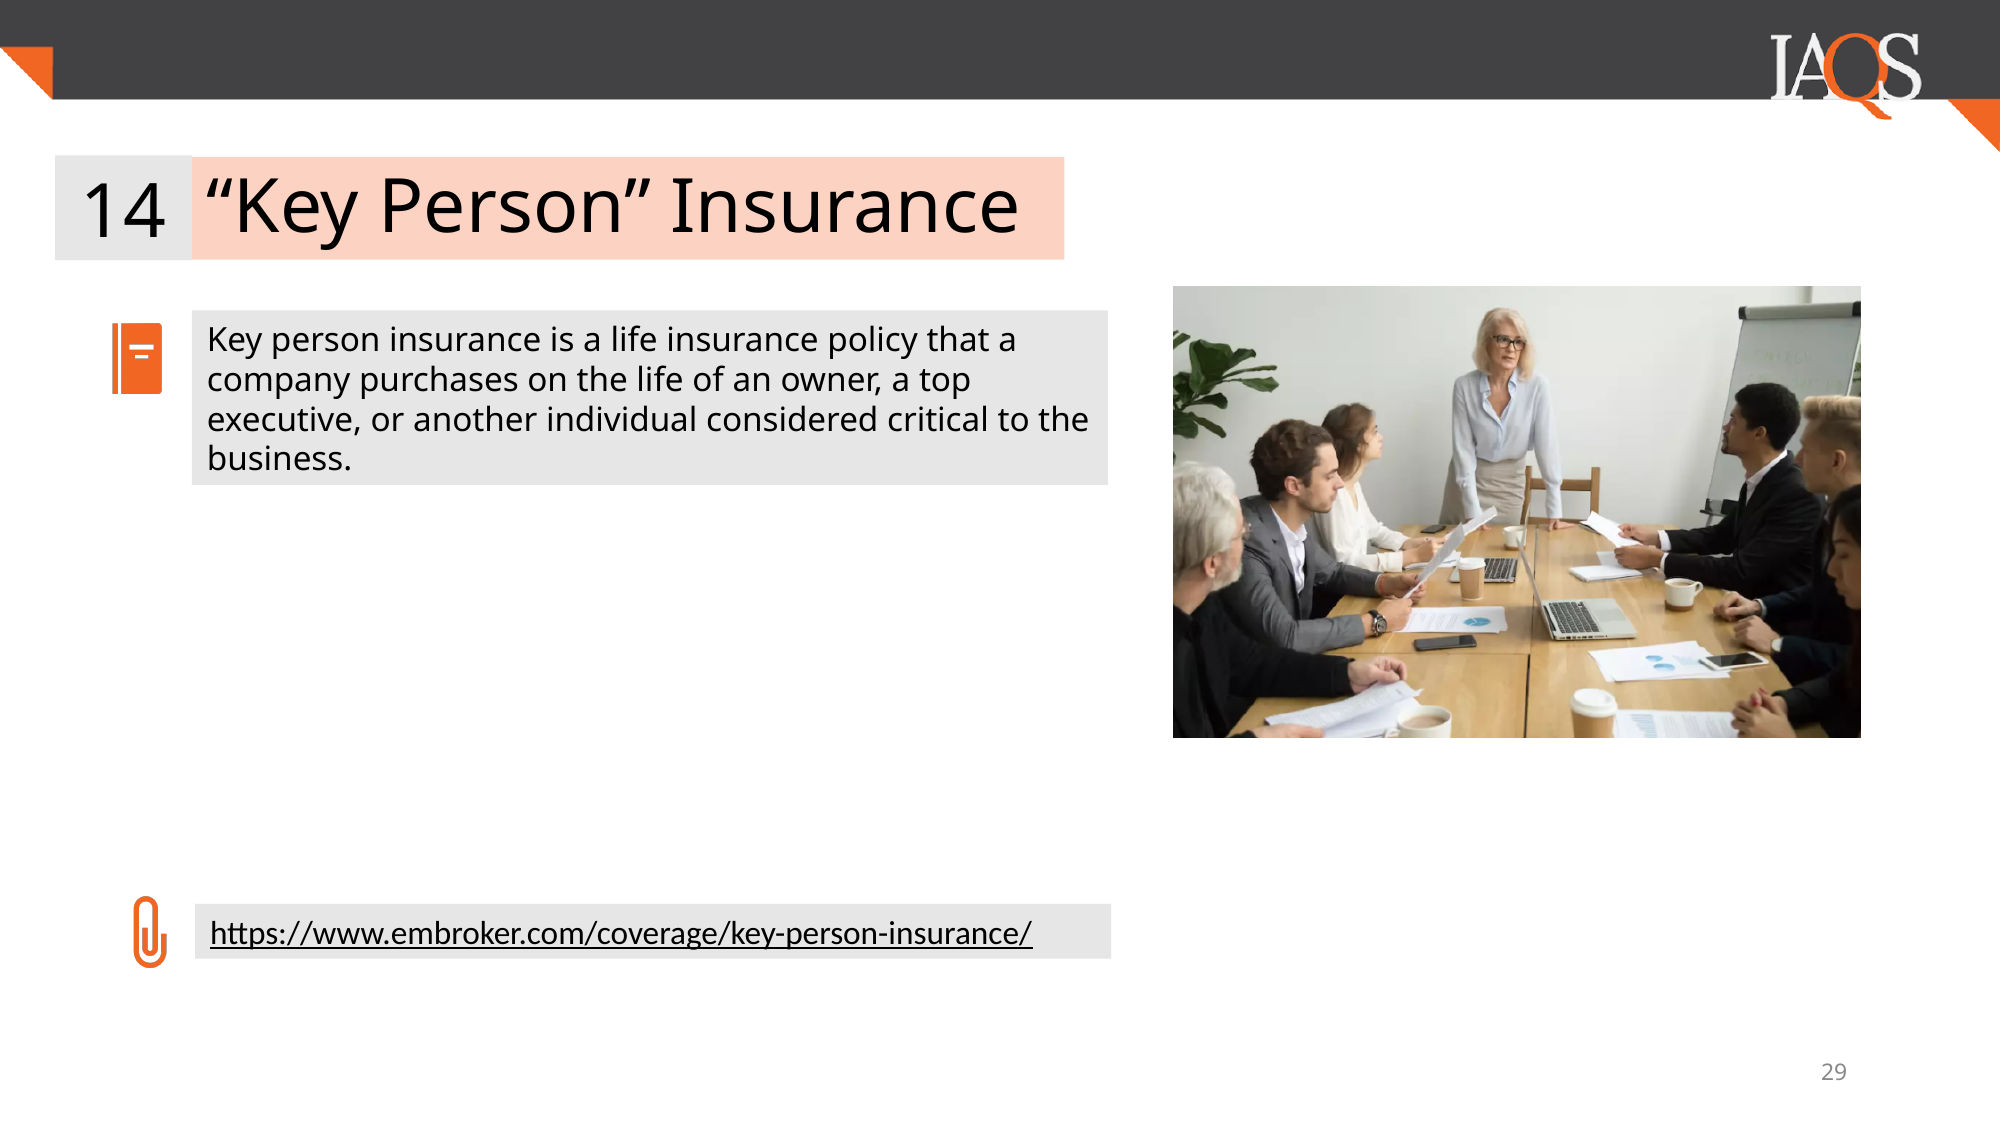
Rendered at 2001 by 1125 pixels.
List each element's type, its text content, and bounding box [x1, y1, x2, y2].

text_box Key person insurance is a life insurance policy that a company purchases on the life of an owner, a top executive, or another individual considered critical to the business. [191, 310, 1108, 485]
picture [1172, 286, 1861, 738]
picture [0, 0, 2000, 152]
picture [94, 316, 179, 401]
text_box 14 [55, 155, 192, 261]
picture [109, 891, 191, 973]
text_box https://www.embroker.com/coverage/key-person-insurance/ [196, 903, 1112, 959]
title “Key Person” Insurance [192, 156, 1065, 260]
slide_number ‹#› [1412, 1042, 1863, 1103]
